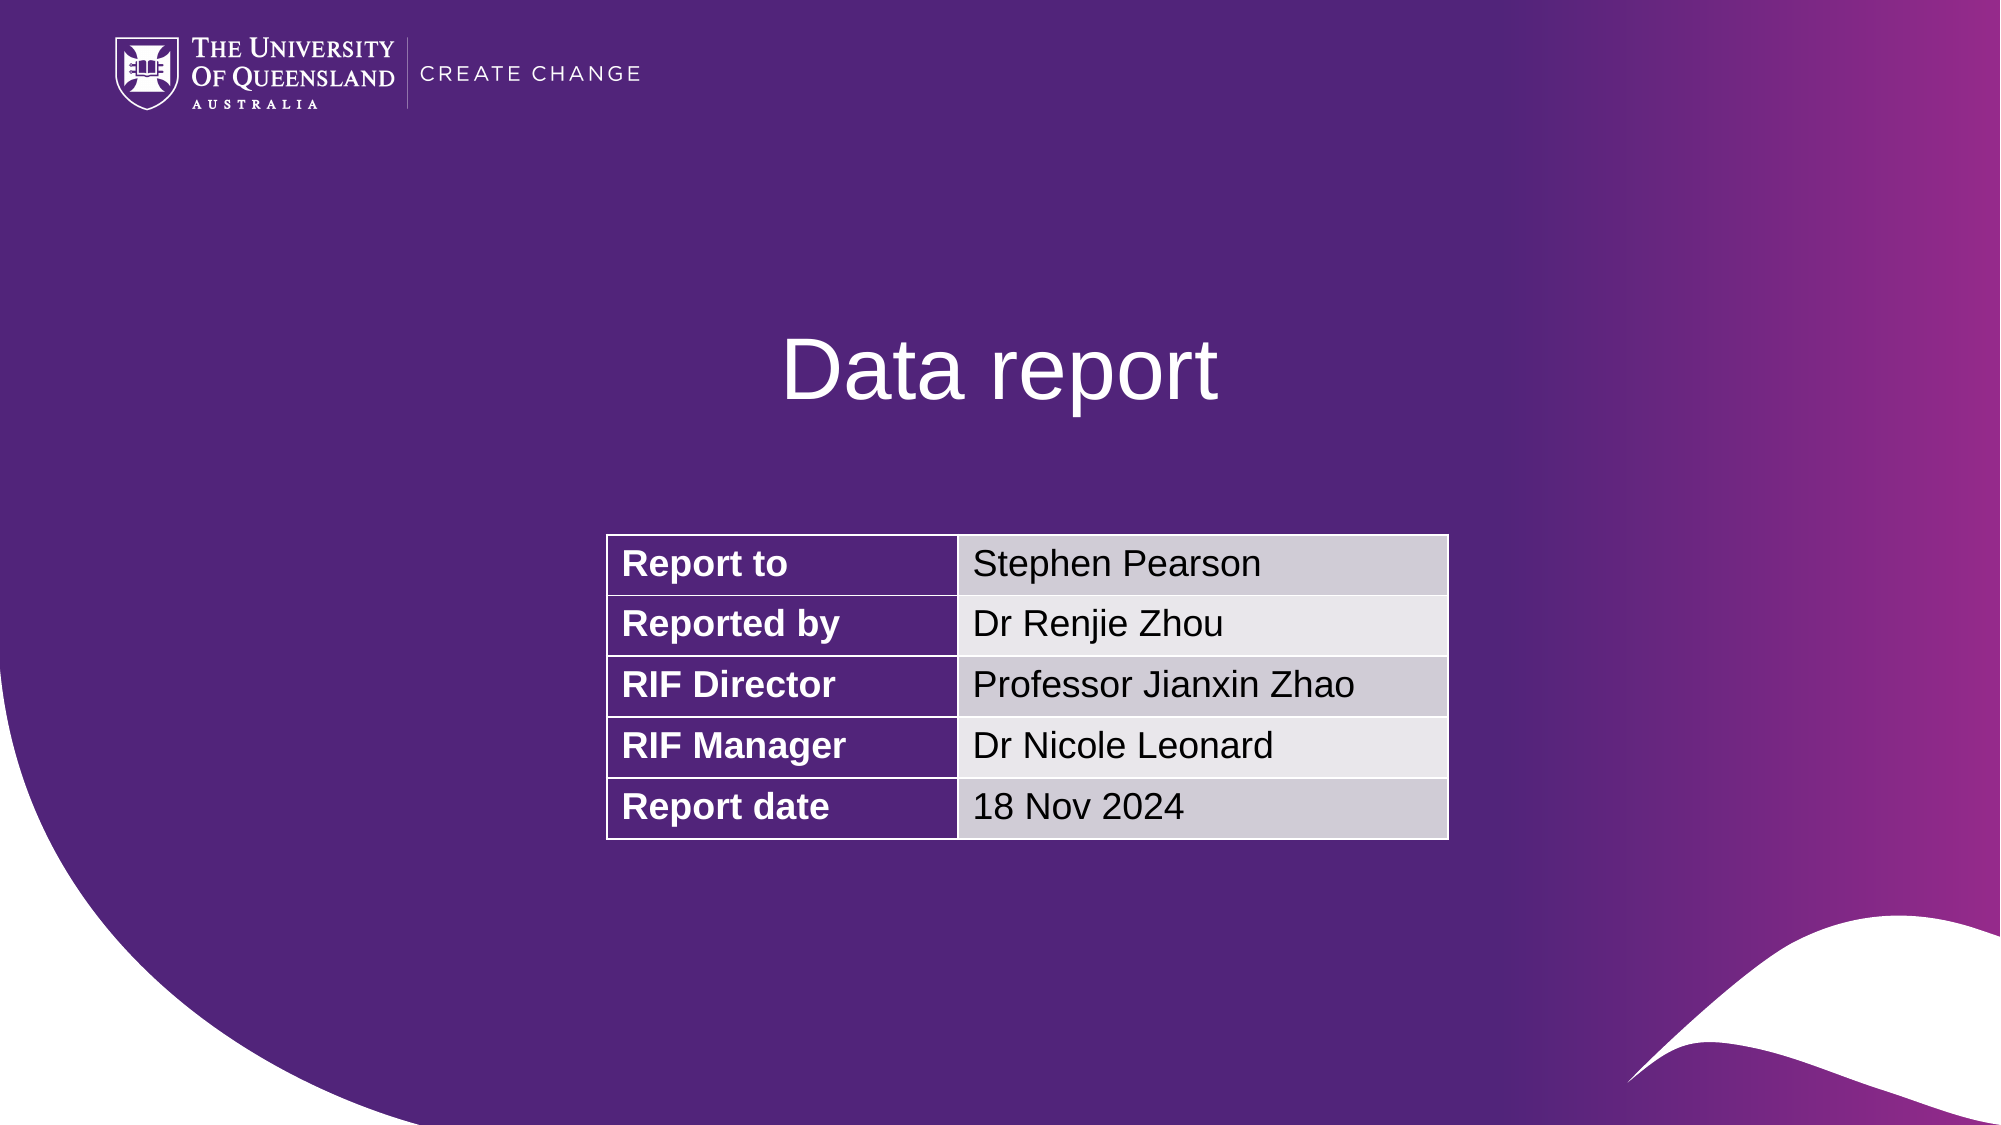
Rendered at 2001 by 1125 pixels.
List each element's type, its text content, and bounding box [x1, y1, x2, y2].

table_cell 18 Nov 2024 [959, 779, 1447, 838]
table_cell RIF Director [608, 657, 957, 716]
table_header Stephen Pearson [959, 536, 1447, 595]
table_cell Dr Nicole Leonard [959, 718, 1447, 777]
title Data report [77, 219, 1923, 417]
table_cell Reported by [608, 596, 957, 655]
picture [114, 34, 640, 112]
table_cell RIF Manager [608, 718, 957, 777]
table_header Report to [608, 536, 957, 595]
table_cell Dr Renjie Zhou [959, 596, 1447, 655]
table_cell Report date [608, 779, 957, 838]
table_cell Professor Jianxin Zhao [959, 657, 1447, 716]
